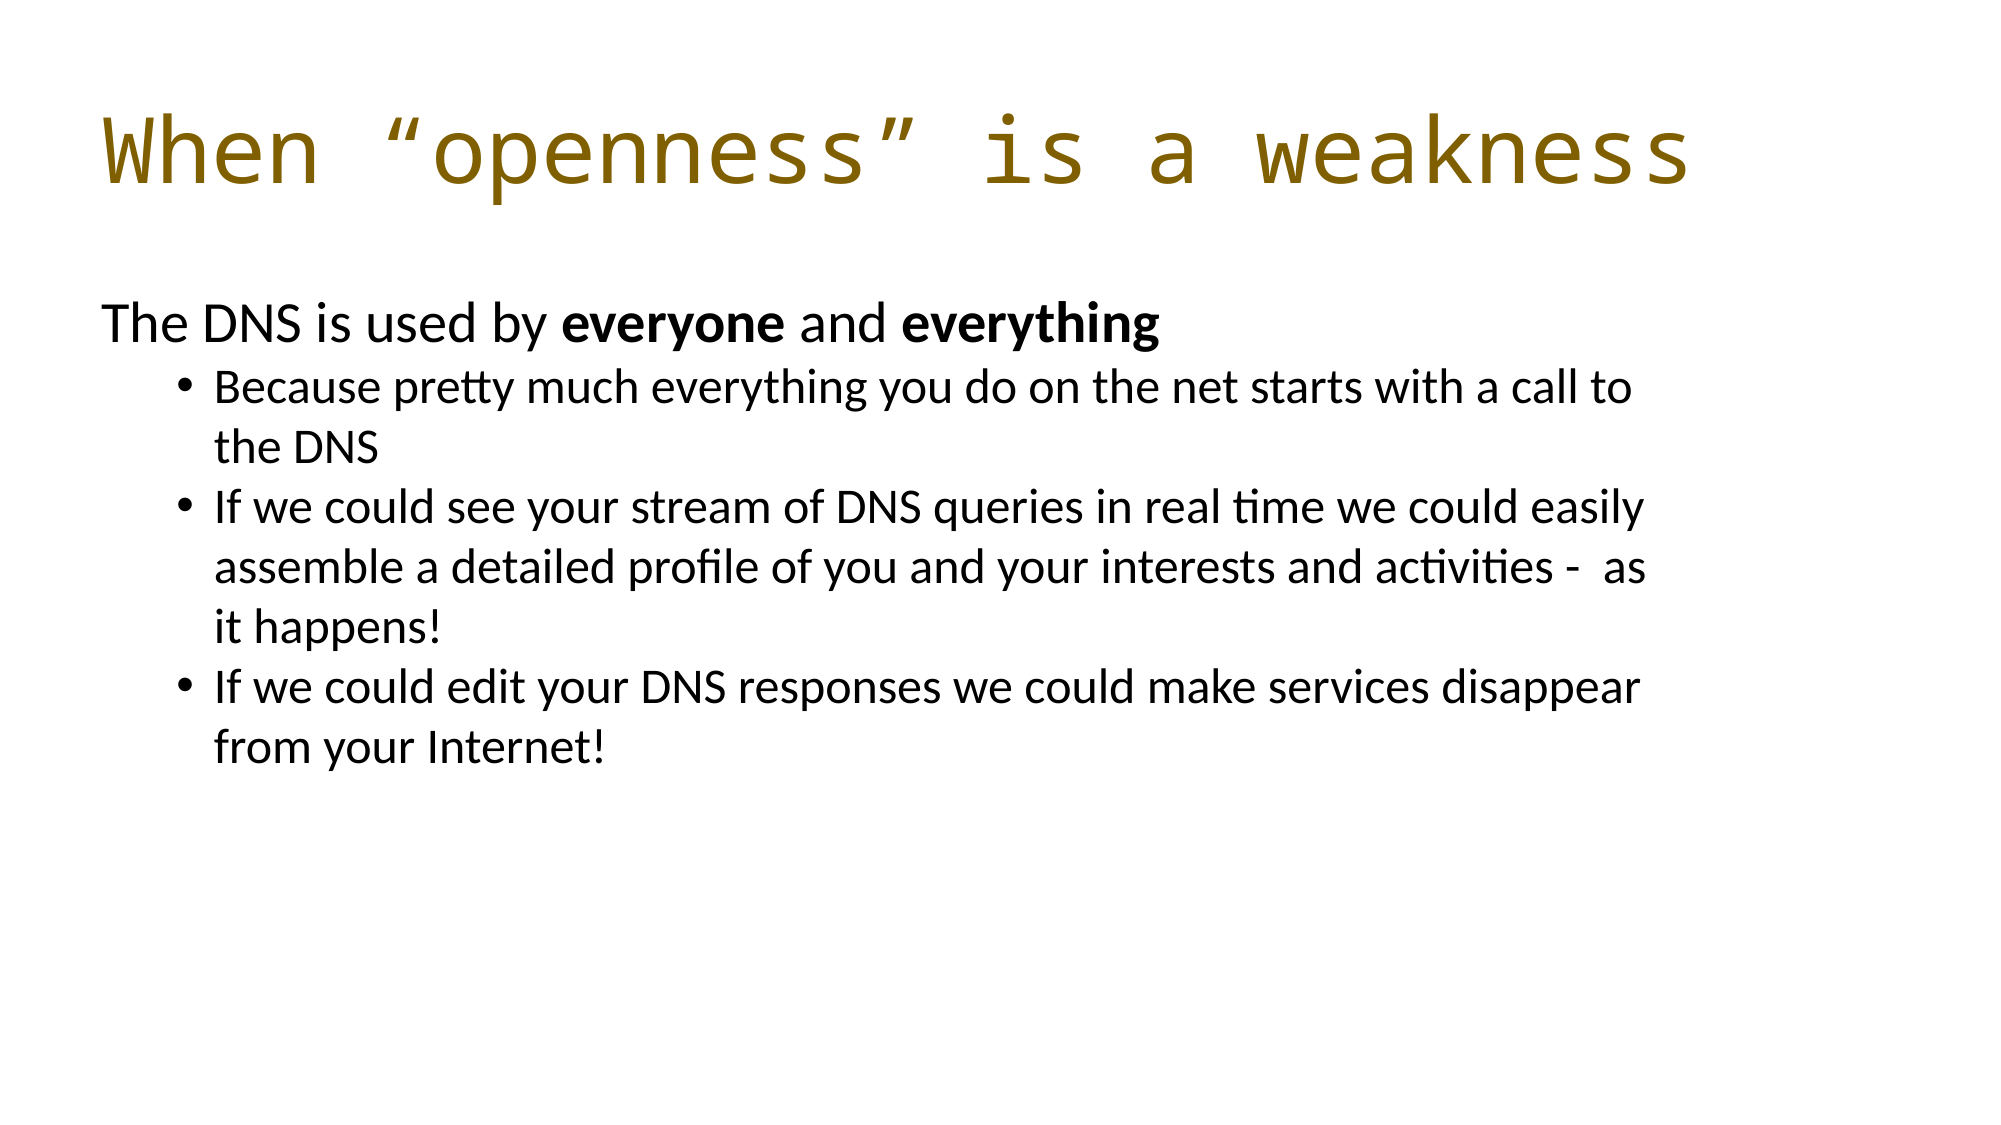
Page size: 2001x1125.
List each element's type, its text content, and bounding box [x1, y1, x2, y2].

title When “openness” is a weakness [86, 45, 1812, 263]
list The DNS is used by everyone and everything Because pretty much everything you do on the net starts with a call to the DNS If we could see your stream of DNS queries in real time we could easily assemble a detailed profile of you and your interests and activities - as it happens! If we could edit your DNS responses we could make services disappear from your Internet! [86, 262, 1663, 1012]
